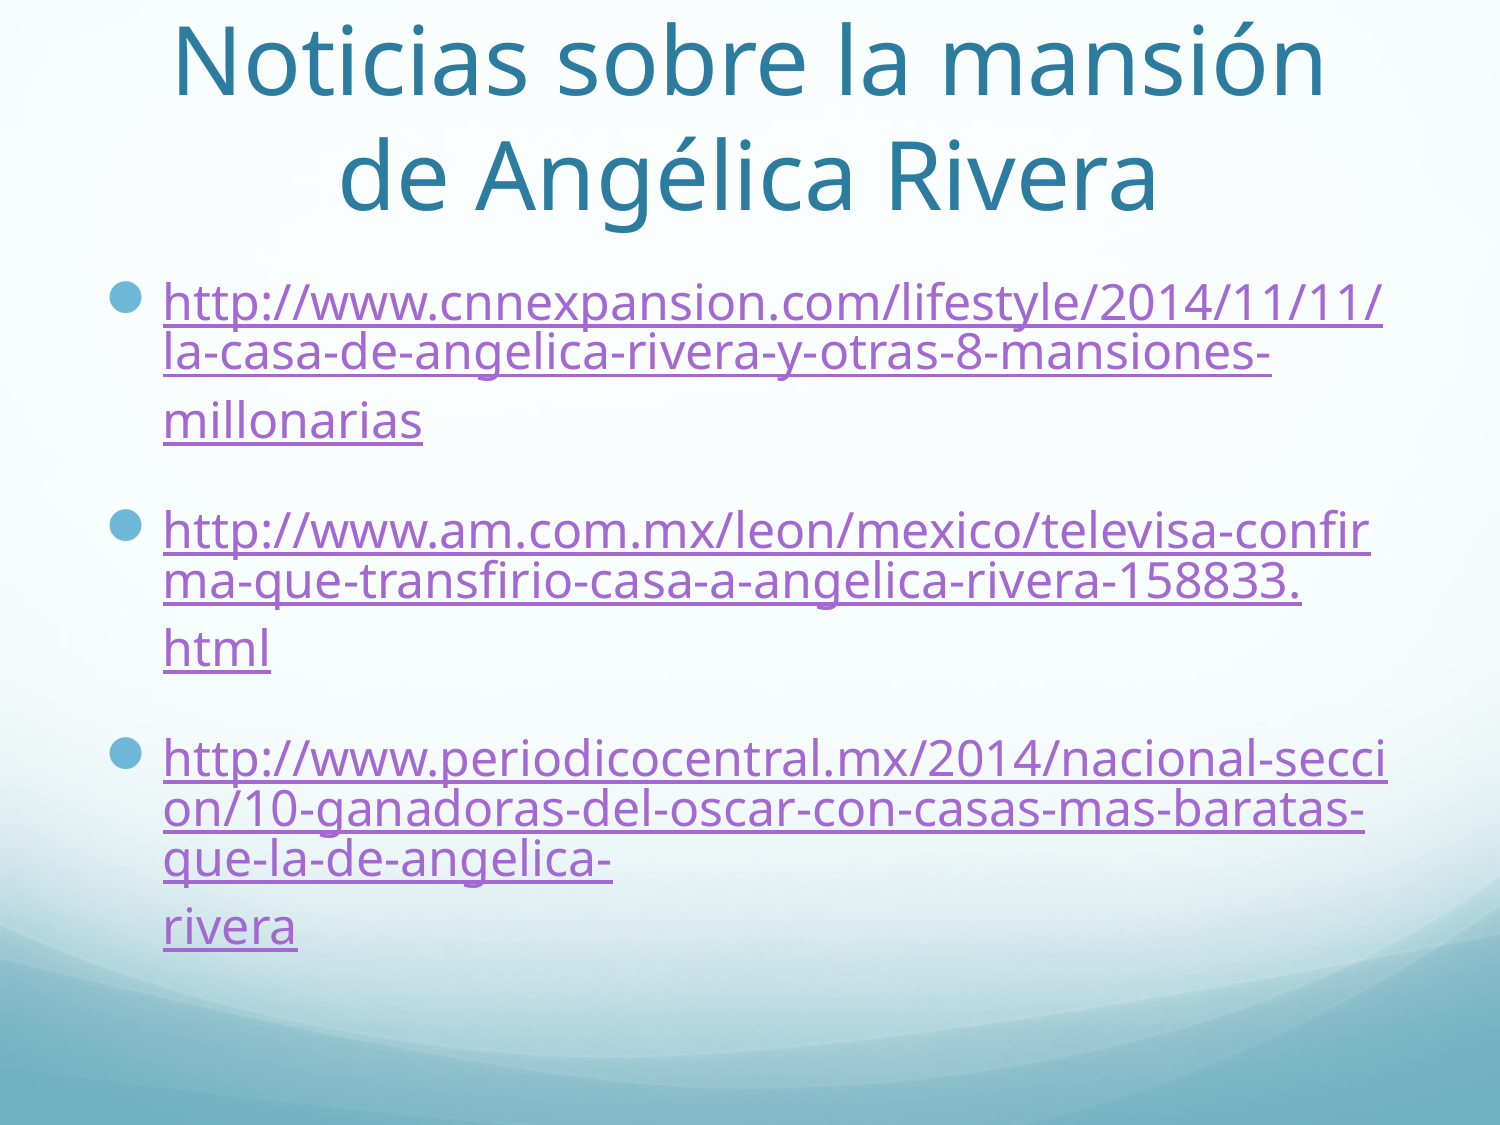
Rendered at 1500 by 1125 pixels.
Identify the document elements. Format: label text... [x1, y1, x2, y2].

list http://www.cnnexpansion.com/lifestyle/2014/11/11/la-casa-de-angelica-rivera-y-otras-8-mansiones-millonarias http://www.am.com.mx/leon/mexico/televisa-confirma-que-transfirio-casa-a-angelica-rivera-158833.html http://www.periodicocentral.mx/2014/nacional-seccion/10-ganadoras-del-oscar-con-casas-mas-baratas-que-la-de-angelica-rivera [90, 262, 1410, 975]
title Noticias sobre la mansión de Angélica Rivera [90, 17, 1410, 237]
